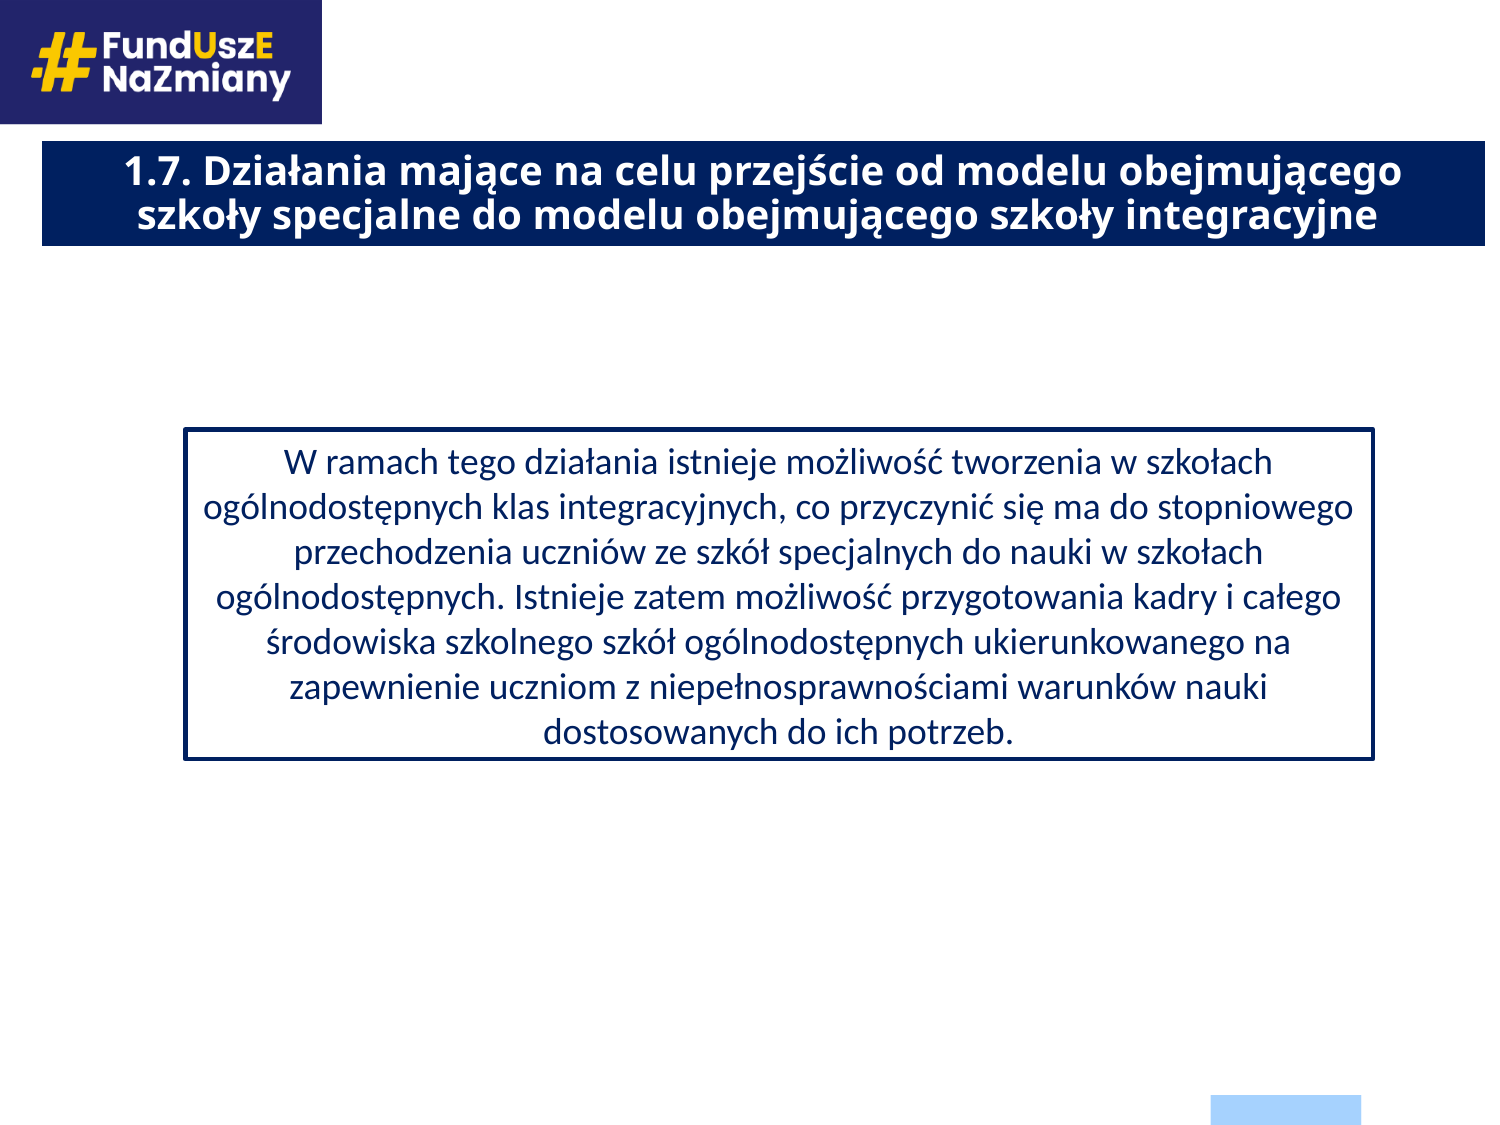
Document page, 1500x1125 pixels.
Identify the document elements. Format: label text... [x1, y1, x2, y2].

text_box W ramach tego działania istnieje możliwość tworzenia w szkołach ogólnodostępnych klas integracyjnych, co przyczynić się ma do stopniowego przechodzenia uczniów ze szkół specjalnych do nauki w szkołach ogólnodostępnych. Istnieje zatem możliwość przygotowania kadry i całego środowiska szkolnego szkół ogólnodostępnych ukierunkowanego na zapewnienie uczniom z niepełnosprawnościami warunków nauki dostosowanych do ich potrzeb. [185, 429, 1373, 760]
text_box 1.7. Działania mające na celu przejście od modelu obejmującego szkoły specjalne do modelu obejmującego szkoły integracyjne [42, 141, 1485, 246]
picture [0, 0, 1500, 1125]
